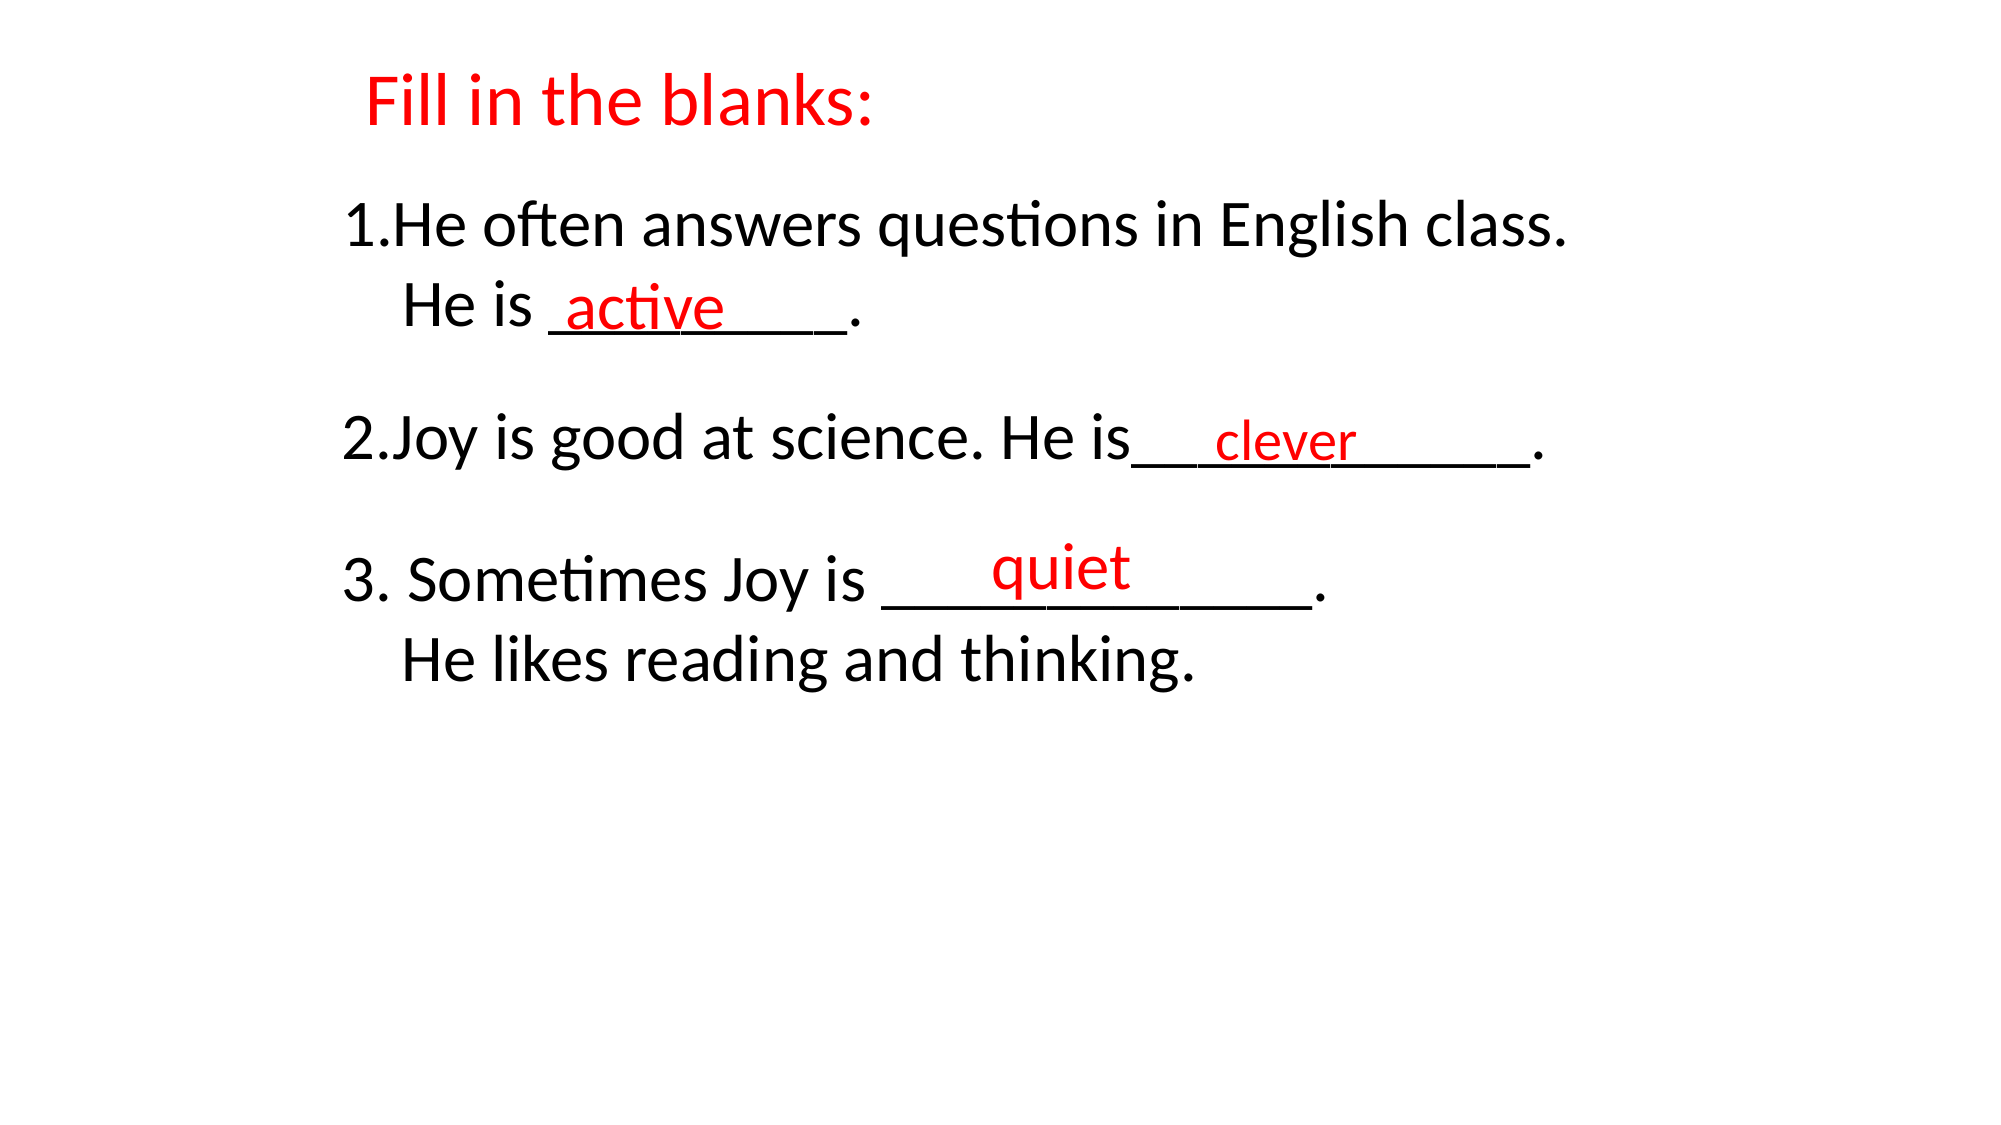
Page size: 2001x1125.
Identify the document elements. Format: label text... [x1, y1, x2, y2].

text_box 1.He often answers questions in English class. He is _________. [327, 172, 1586, 348]
text_box quiet [976, 515, 1147, 611]
text_box Fill in the blanks: [350, 42, 891, 172]
text_box 3. Sometimes Joy is _____________. He likes reading and thinking. [326, 527, 1346, 702]
text_box 2.Joy is good at science. He is____________. [326, 385, 1564, 480]
text_box clever [1200, 394, 1373, 480]
text_box active [551, 255, 742, 351]
